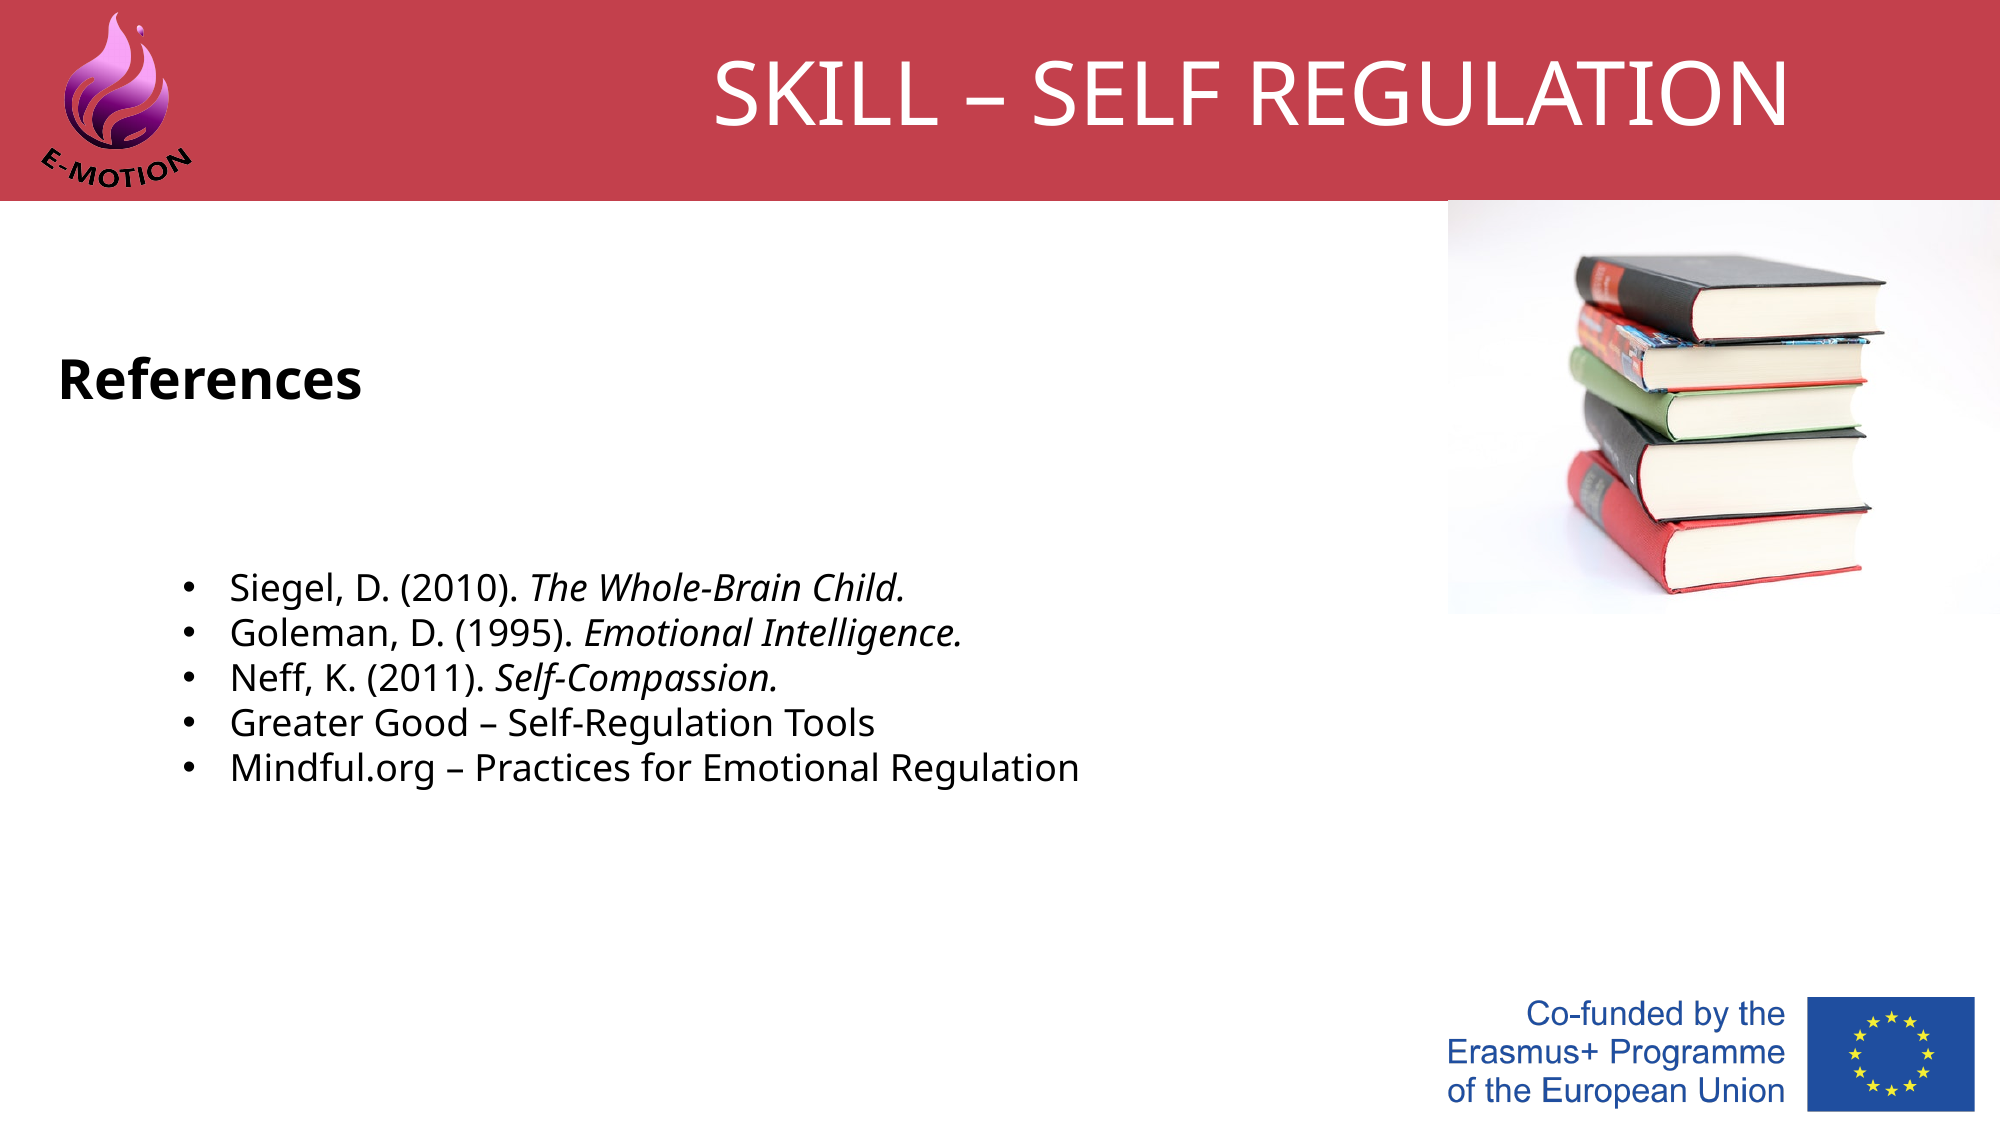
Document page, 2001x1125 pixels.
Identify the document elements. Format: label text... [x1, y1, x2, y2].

text_box SKILL – SELF REGULATION [551, 28, 1810, 304]
text_box Siegel, D. (2010). The Whole-Brain Child. Goleman, D. (1995). Emotional Intelligence. Neff, K. (2011). Self-Compassion. Greater Good – Self-Regulation Tools Mindful.org – Practices for Emotional Regulation [167, 556, 1481, 797]
picture [0, 0, 253, 247]
picture [1448, 200, 2000, 614]
list References [42, 286, 1448, 421]
